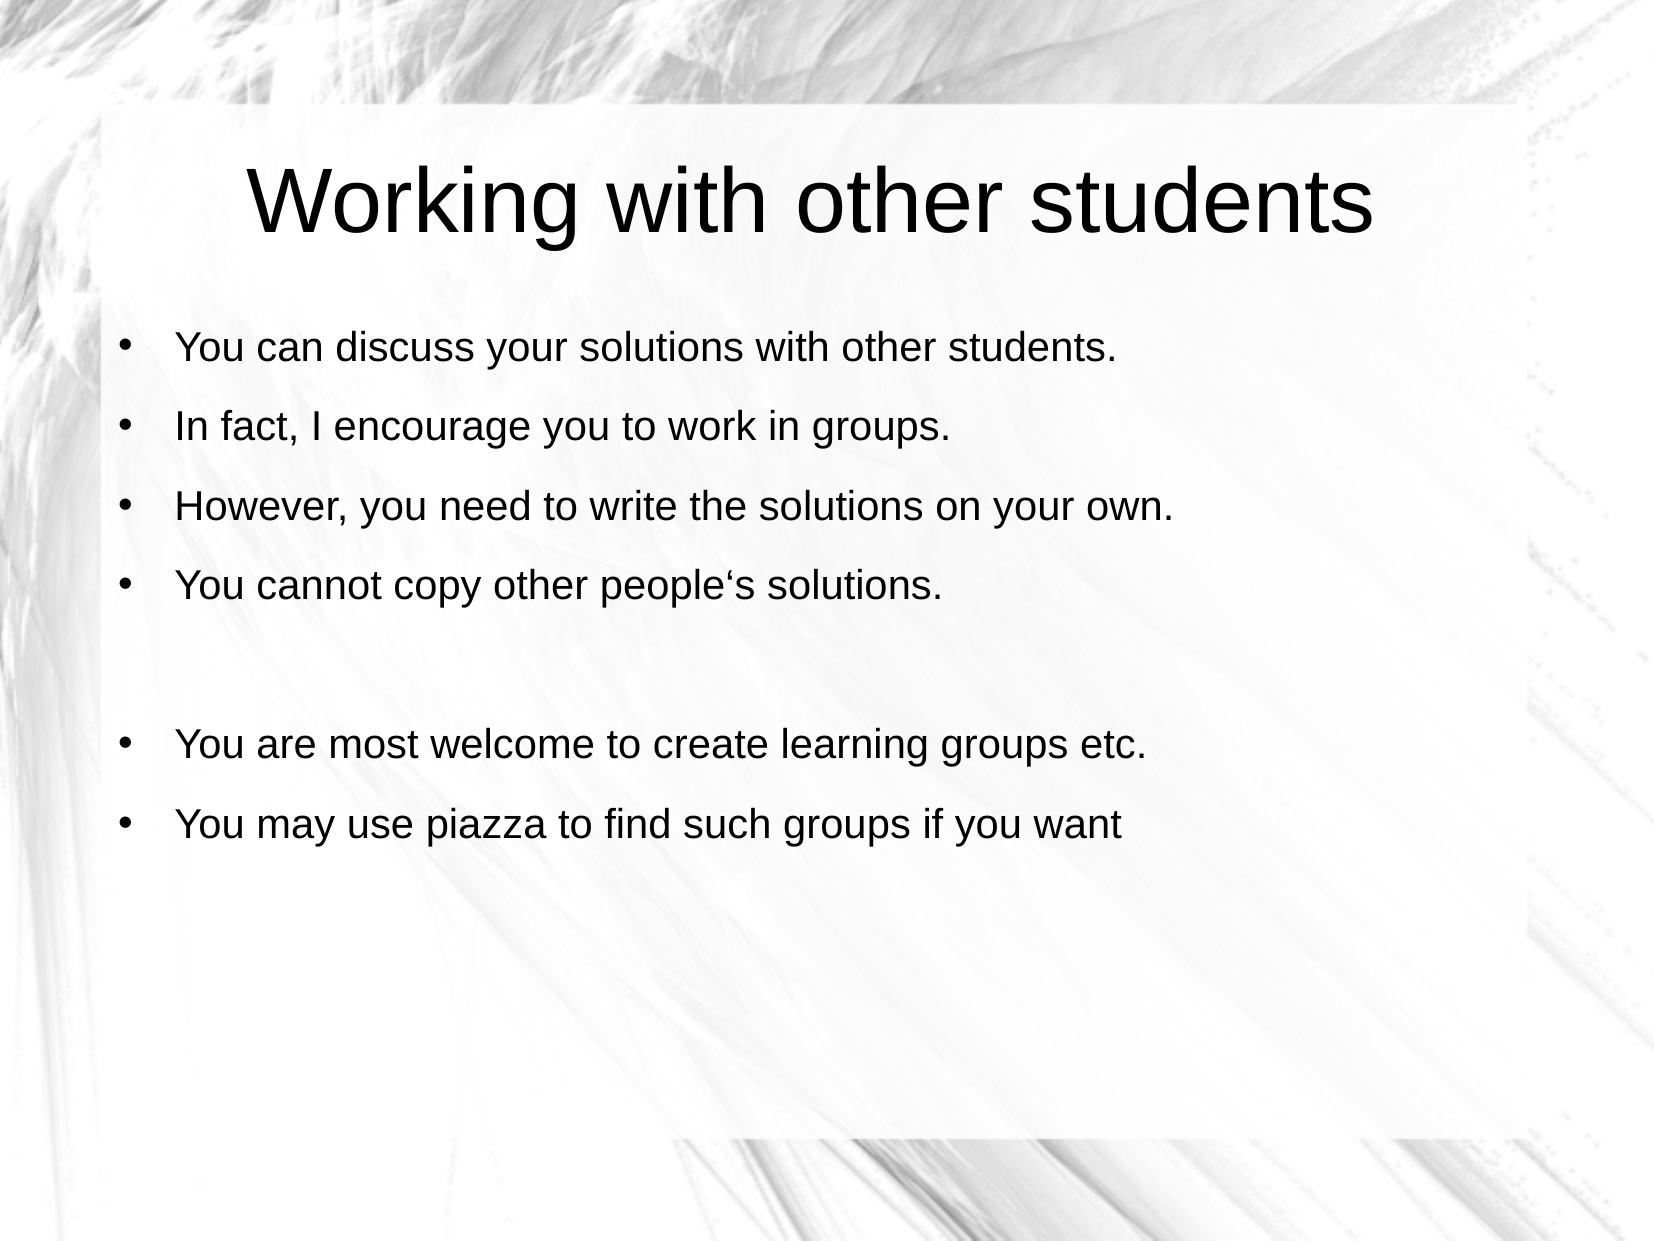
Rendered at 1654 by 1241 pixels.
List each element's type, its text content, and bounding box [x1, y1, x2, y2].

title Working with other students [118, 112, 1506, 281]
picture [0, 0, 1654, 1241]
list You can discuss your solutions with other students. In fact, I encourage you to work in groups. However, you need to write the solutions on your own. You cannot copy other people‘s solutions. You are most welcome to create learning groups etc. You may use piazza to find such groups if you want [118, 319, 1571, 1158]
